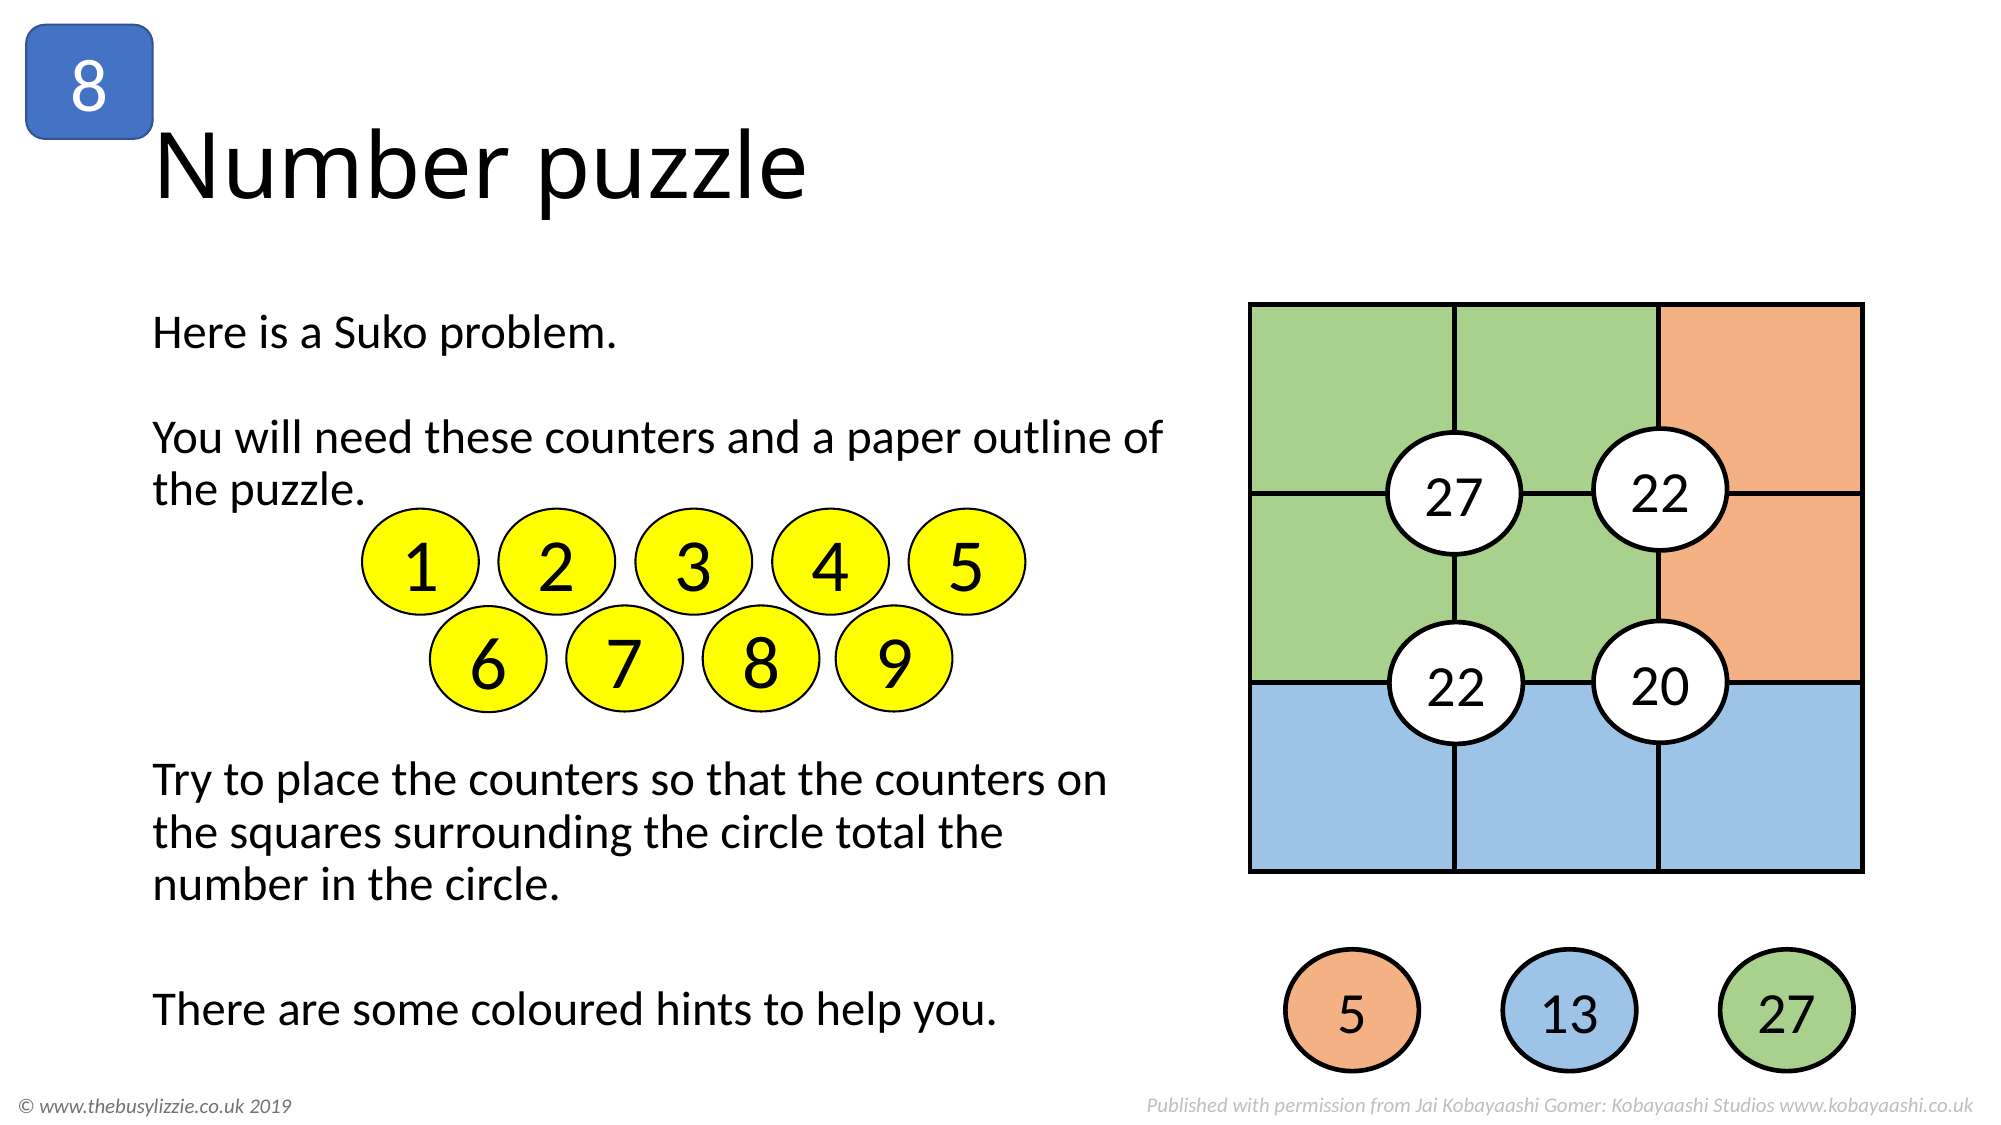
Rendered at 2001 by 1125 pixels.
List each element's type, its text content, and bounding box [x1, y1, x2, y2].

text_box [1250, 304, 1863, 1072]
text_box Published with permission from Jai Kobayaashi Gomer: Kobayaashi Studios www.kobayaashi.co.uk [1131, 1084, 2000, 1125]
text_box © www.thebusylizzie.co.uk 2019 [2, 1085, 307, 1125]
text_box 8 [25, 23, 154, 140]
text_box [361, 508, 1026, 713]
title Number puzzle [137, 59, 1863, 278]
list Here is a Suko problem. You will need these counters and a paper outline of the puzzle. Try to place the counters so that the counters on the squares surrounding the circle total the number in the circle. There are some coloured hints to help you. [137, 299, 1186, 1049]
